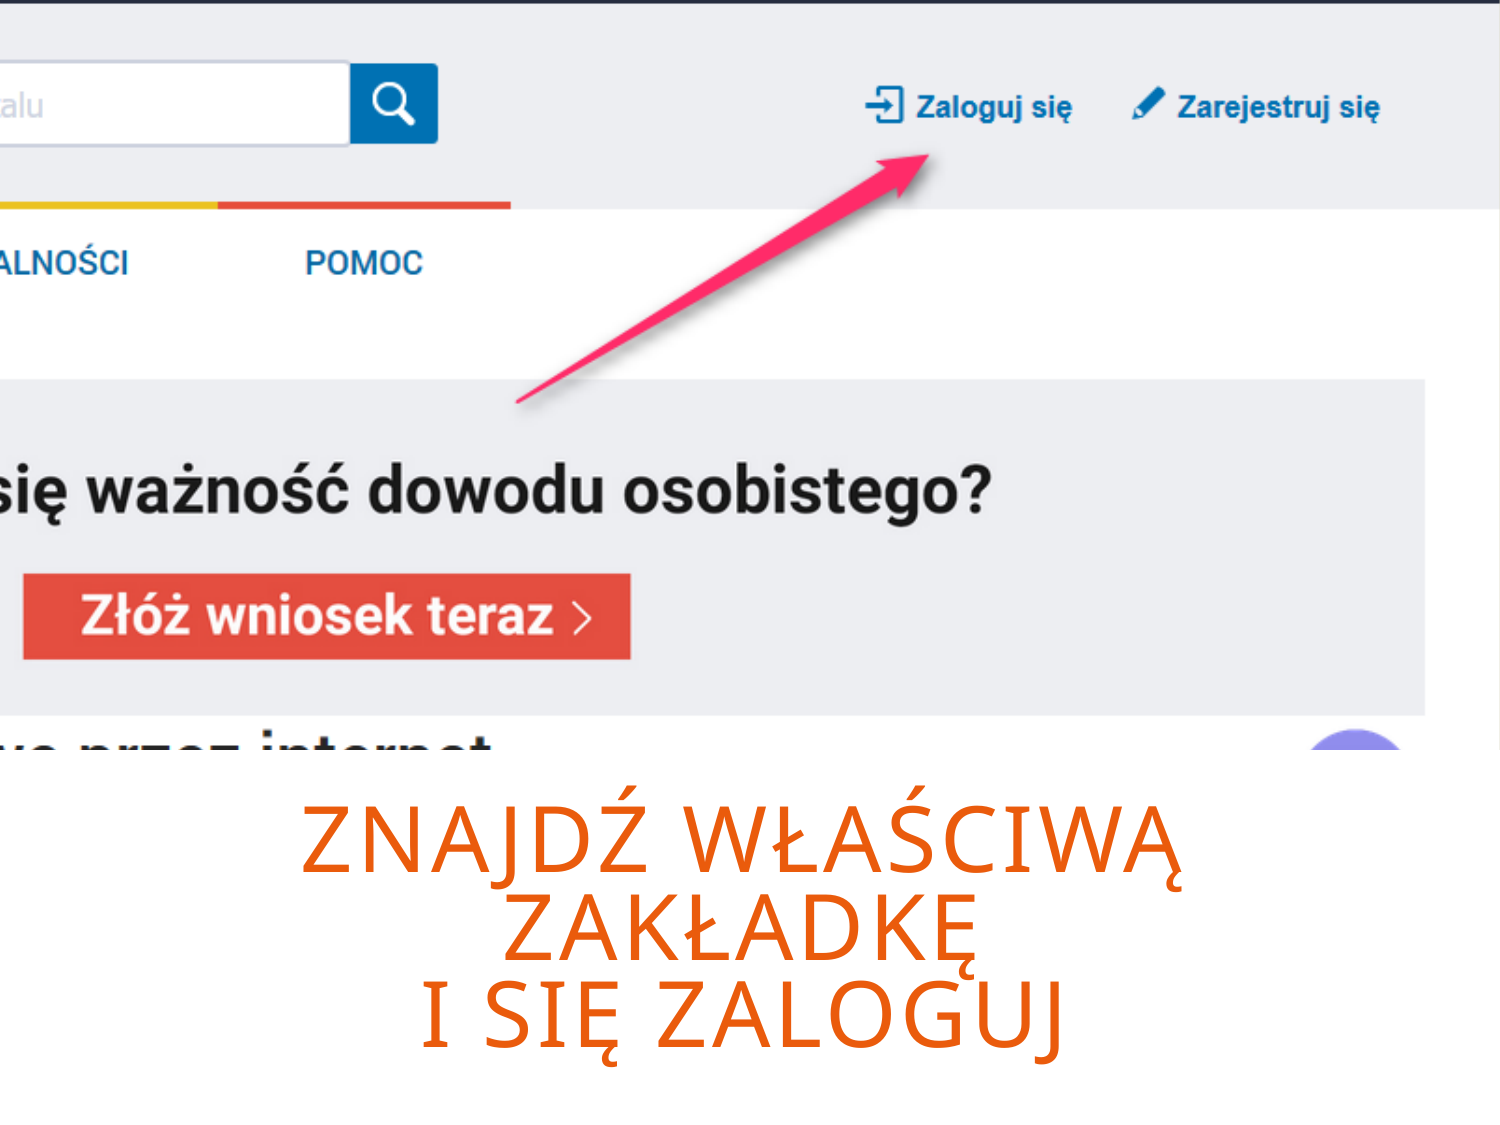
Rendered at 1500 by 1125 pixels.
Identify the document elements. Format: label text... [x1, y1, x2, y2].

picture [0, 0, 1500, 751]
title Znajdź właściwą zakładkę i się zaloguj [56, 813, 1433, 1054]
